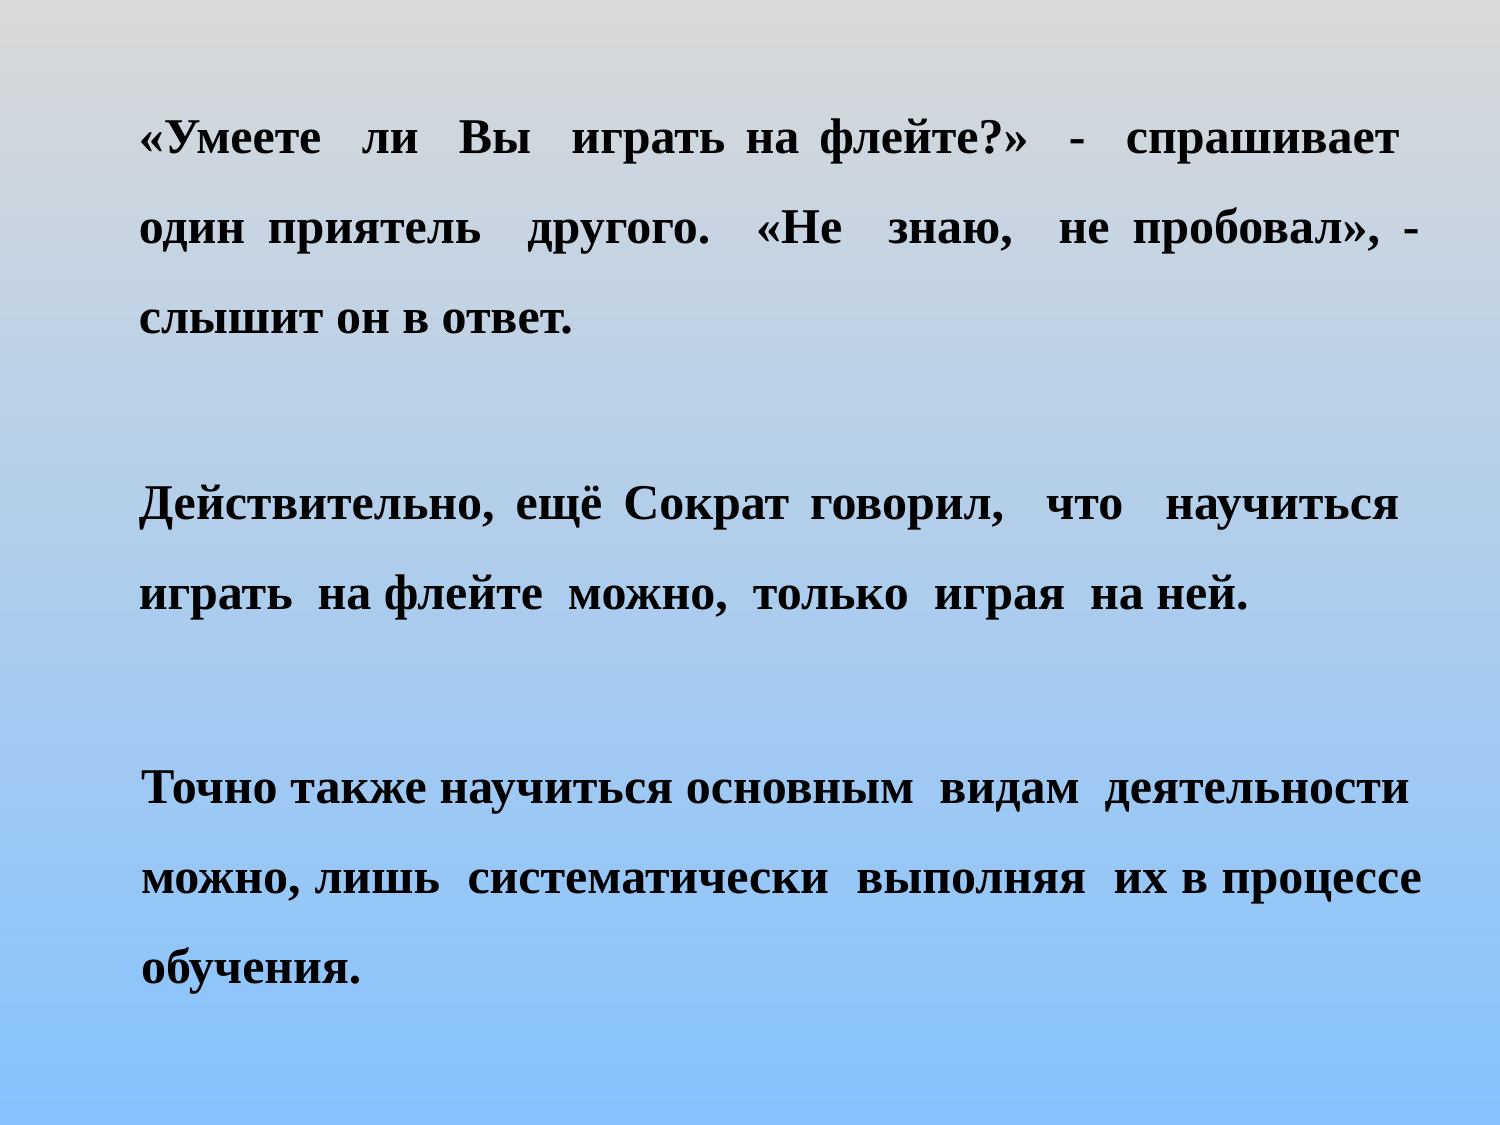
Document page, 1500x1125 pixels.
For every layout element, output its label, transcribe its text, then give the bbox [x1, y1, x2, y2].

text_box «Умеете ли Вы играть на флейте?» - спрашивает один приятель другого. «Не знаю, не пробовал», - слышит он в ответ. [123, 66, 1435, 352]
text_box Точно также научиться основным видам деятельности можно, лишь систематически выполняя их в процессе обучения. [126, 715, 1438, 1001]
text_box Действительно, ещё Сократ говорил, что научиться играть на флейте можно, только играя на ней. [123, 432, 1435, 628]
